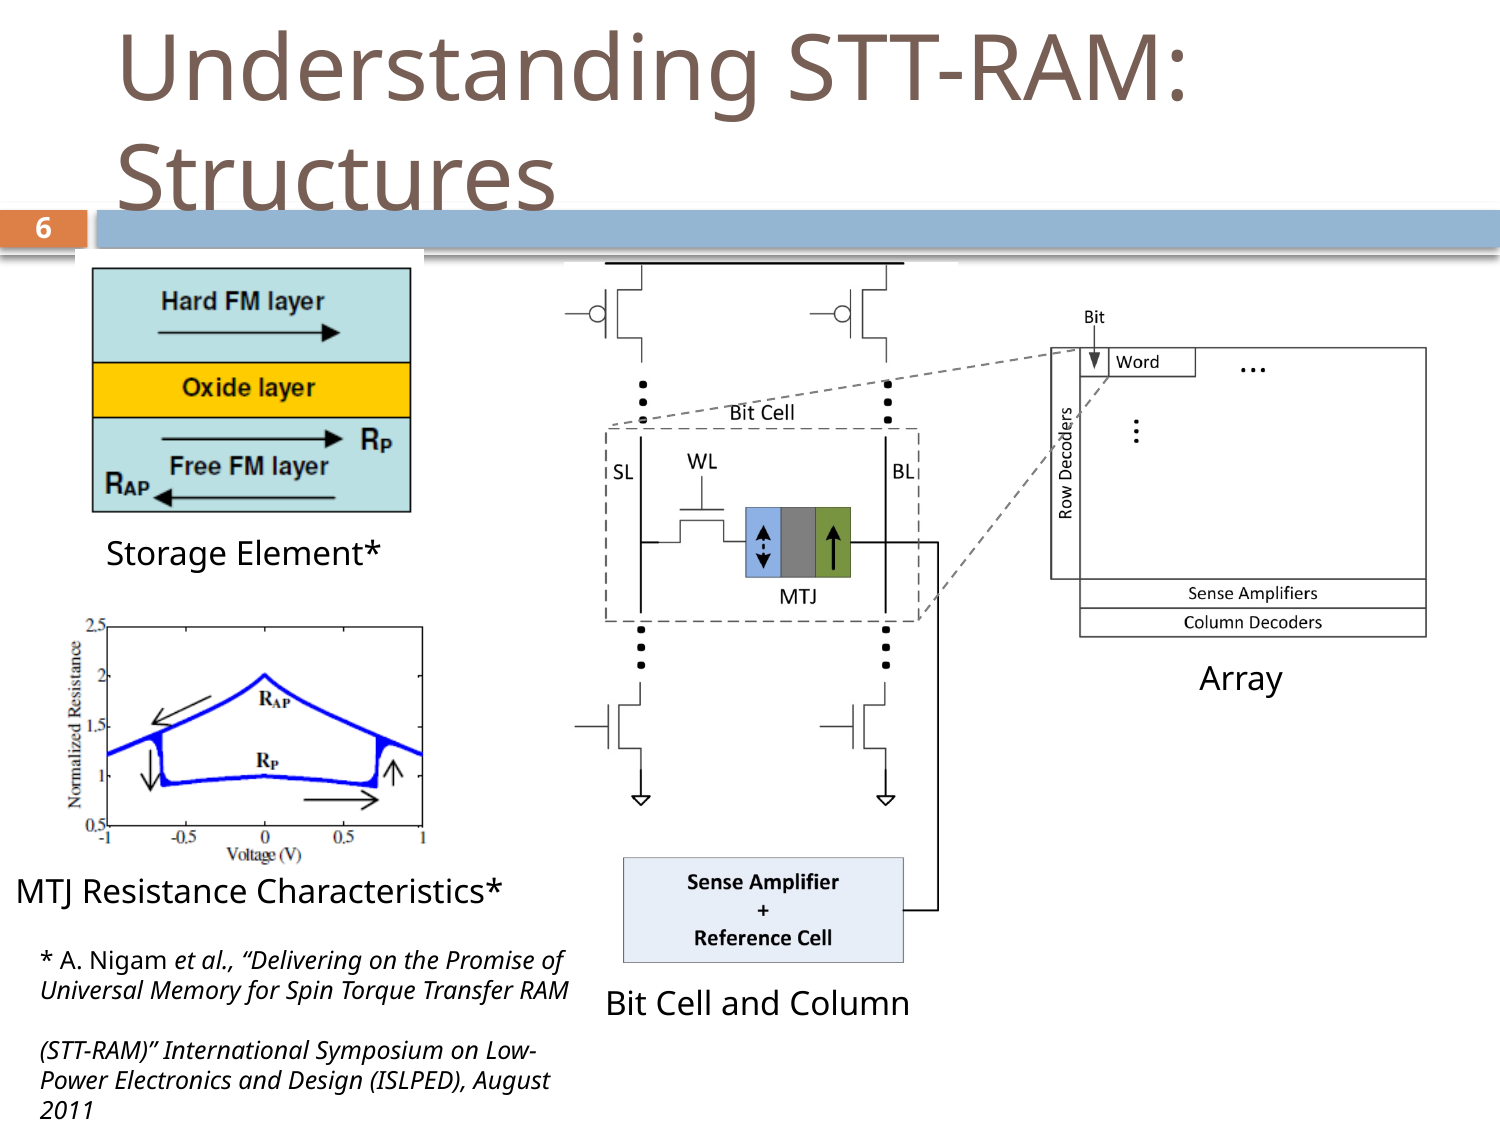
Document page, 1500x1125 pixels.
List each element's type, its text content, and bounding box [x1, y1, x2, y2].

text_box Bit Cell and Column [590, 975, 927, 1030]
text_box Storage Element* [91, 537, 398, 580]
picture [74, 249, 424, 527]
text_box Array [1184, 649, 1298, 705]
title Understanding STT-RAM: Structures [100, 37, 1438, 200]
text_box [917, 376, 1109, 621]
text_box MTJ Resistance Characteristics* [0, 862, 520, 918]
picture [62, 612, 440, 866]
picture [563, 262, 959, 963]
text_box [612, 349, 1076, 426]
text_box * A. Nigam et al., “Delivering on the Promise of Universal Memory for Spin Torque Transfer RAM (STT-RAM)” International Symposium on Low-Power Electronics and Design (ISLPED), August 2011 [24, 937, 588, 1125]
slide_number 6 [0, 208, 88, 249]
picture [1049, 302, 1427, 638]
